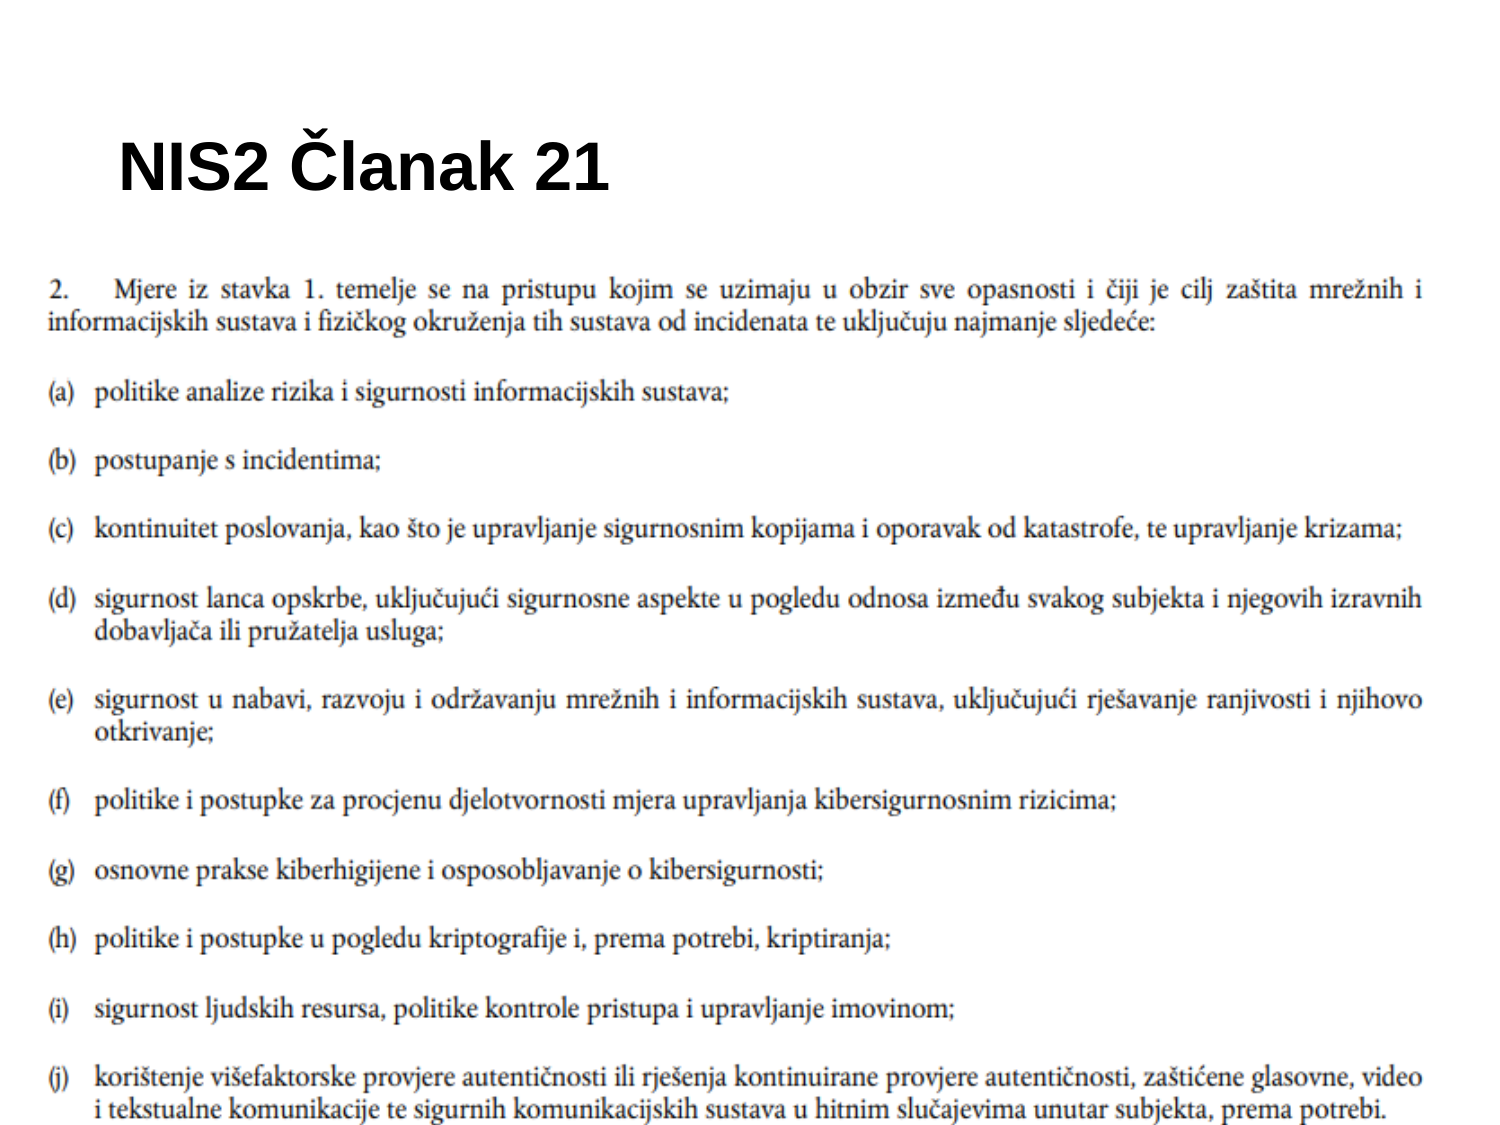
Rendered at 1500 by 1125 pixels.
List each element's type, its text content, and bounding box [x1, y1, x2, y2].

title NIS2 Članak 21 [103, 59, 1397, 268]
picture [0, 268, 1485, 1125]
